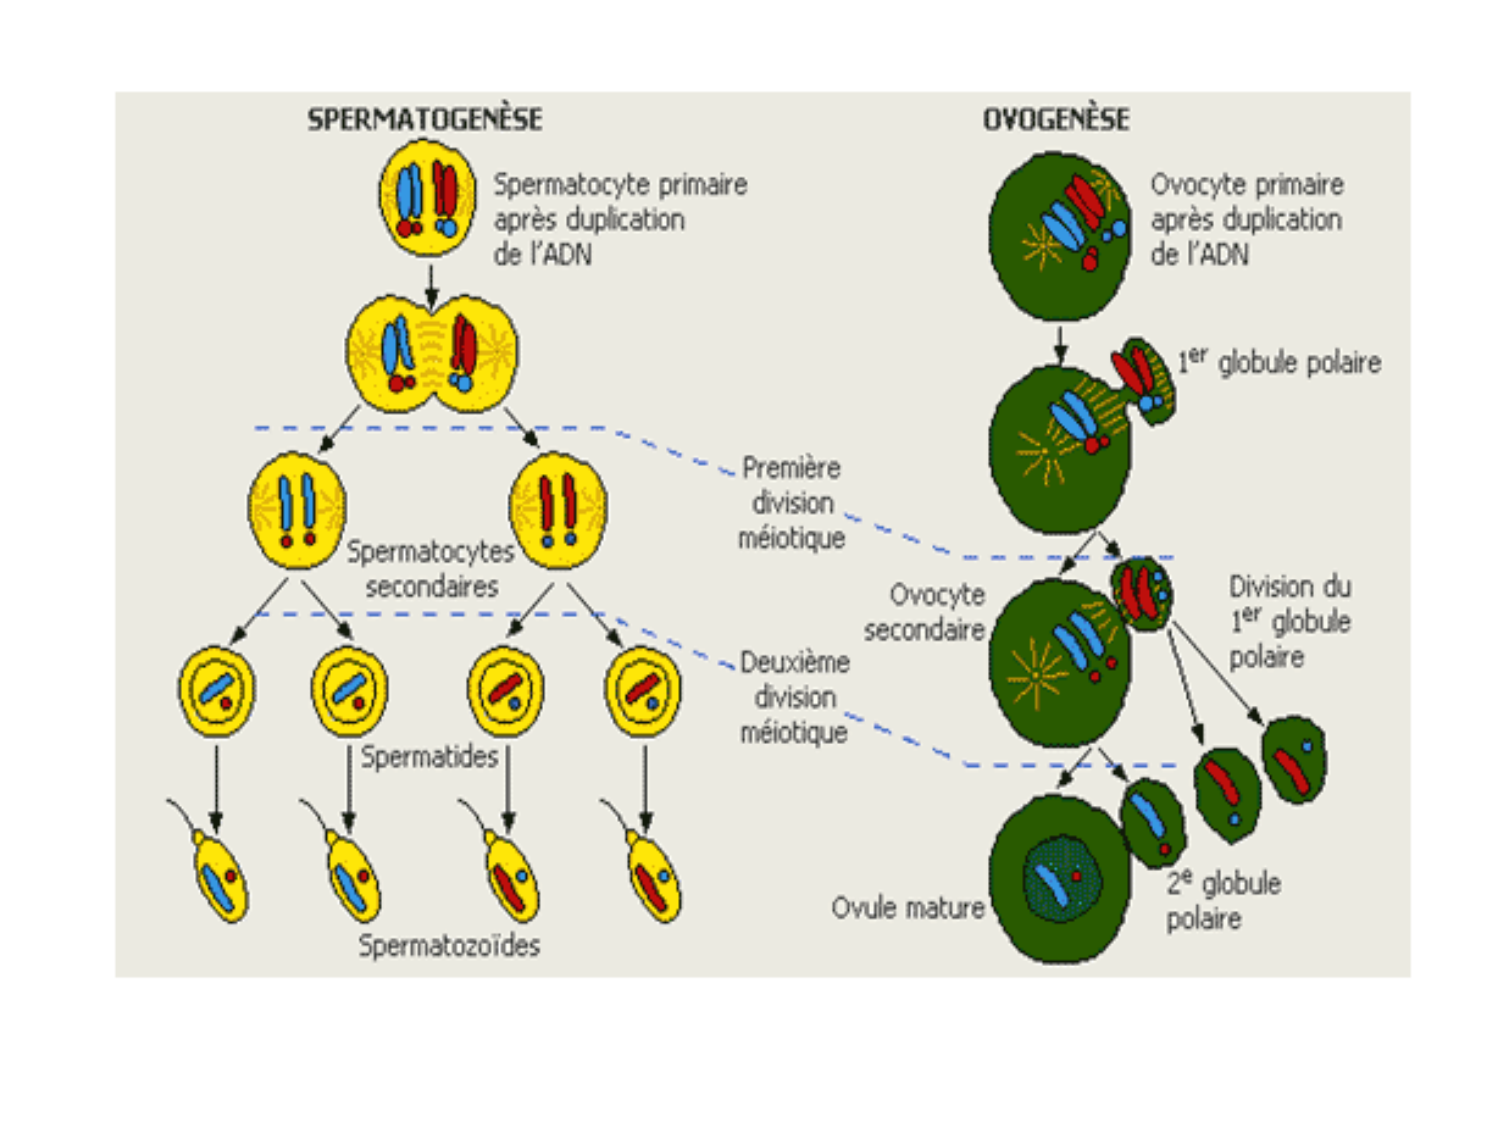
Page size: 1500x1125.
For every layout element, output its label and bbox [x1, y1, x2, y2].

list [99, 77, 1431, 1006]
